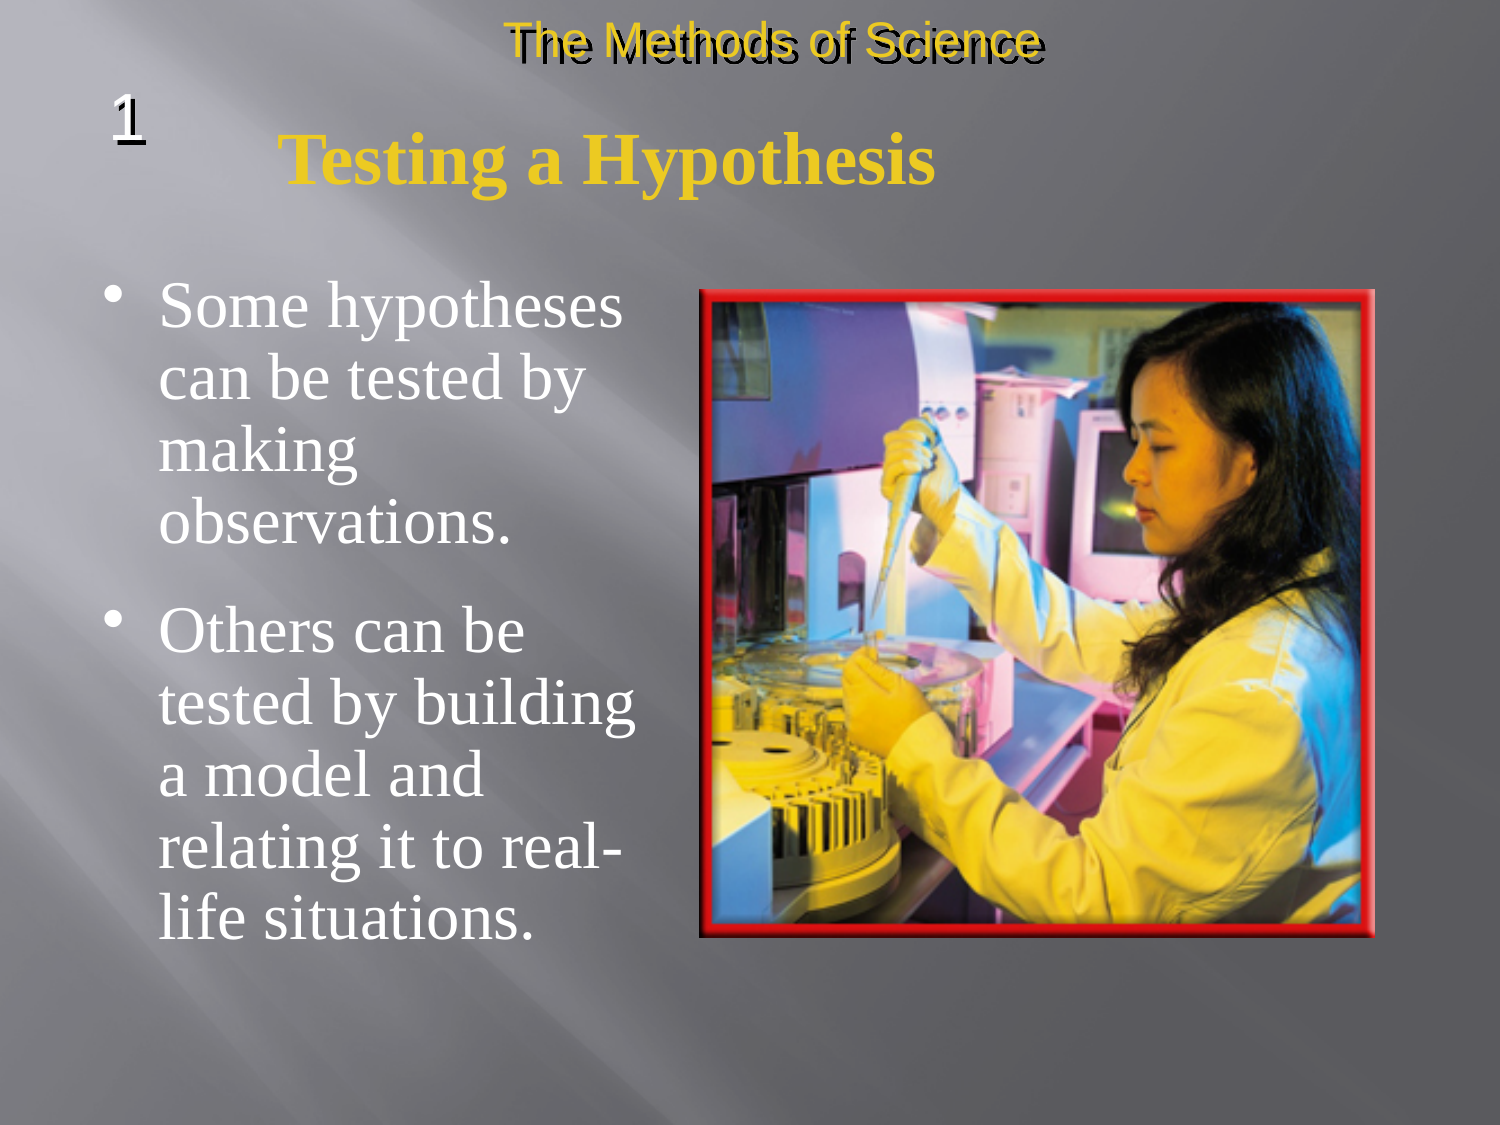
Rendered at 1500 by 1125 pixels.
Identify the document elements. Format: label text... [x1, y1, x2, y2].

picture [699, 288, 1376, 938]
text_box The Methods of Science [487, 0, 1057, 75]
text_box 1 [93, 66, 161, 162]
text_box Others can be tested by building a model and relating it to real-life situations. [87, 587, 688, 962]
text_box Some hypotheses can be tested by making observations. [87, 262, 650, 565]
text_box Testing a Hypothesis [262, 112, 1301, 209]
